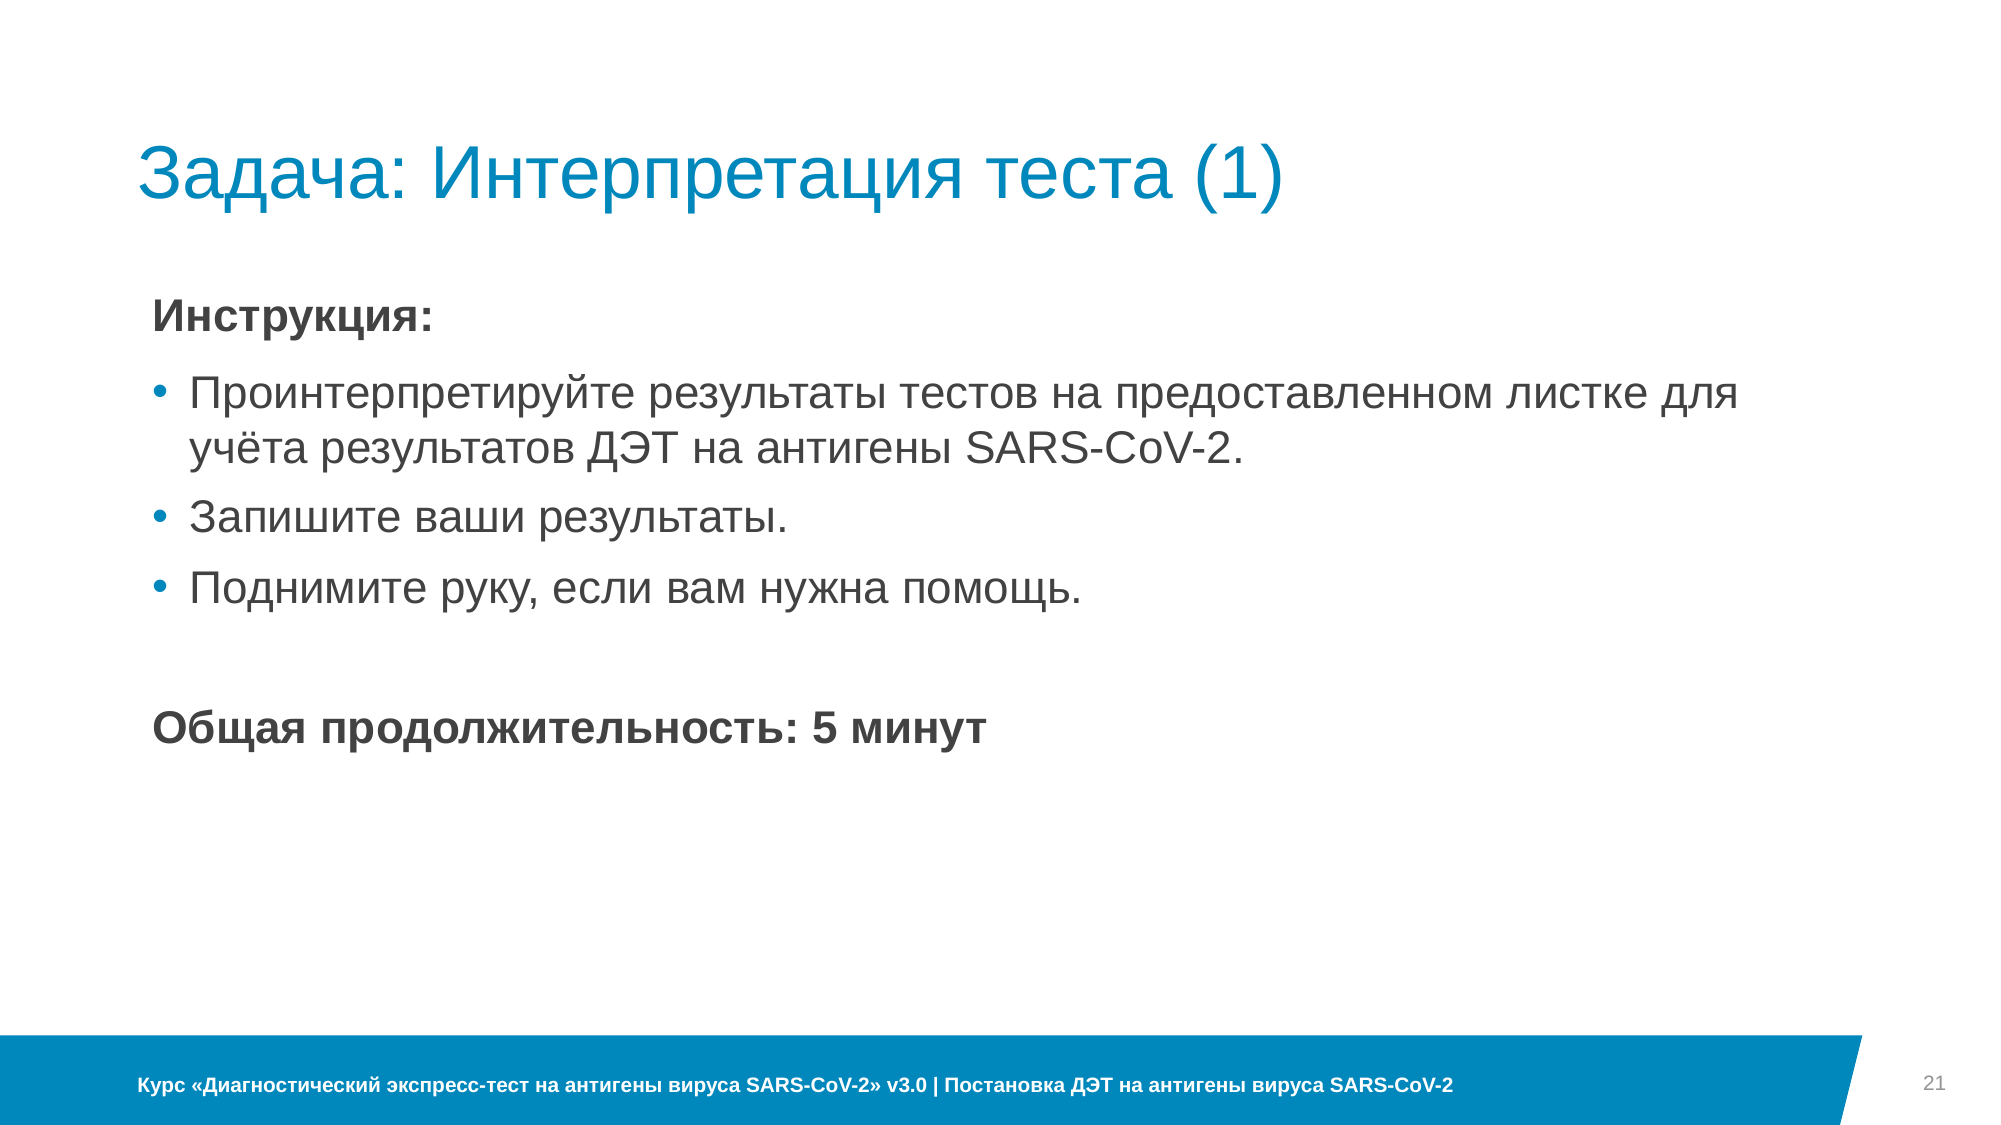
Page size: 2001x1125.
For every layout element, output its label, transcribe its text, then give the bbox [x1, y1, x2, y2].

footer Курс «Диагностический экспресс-тест на антигены вируса SARS-CoV-2» v3.0 | Постановка ДЭТ на антигены вируса SARS-CoV-2 [137, 1042, 1845, 1125]
list Инструкция: Проинтерпретируйте результаты тестов на предоставленном листке для учёта результатов ДЭТ на антигены SARS-CoV-2. Запишите ваши результаты. Поднимите руку, если вам нужна помощь. Общая продолжительность: 5 минут [137, 284, 1863, 1014]
title Задача: Интерпретация теста (1) [137, 59, 1863, 215]
slide_number 21 [1862, 1035, 1947, 1125]
